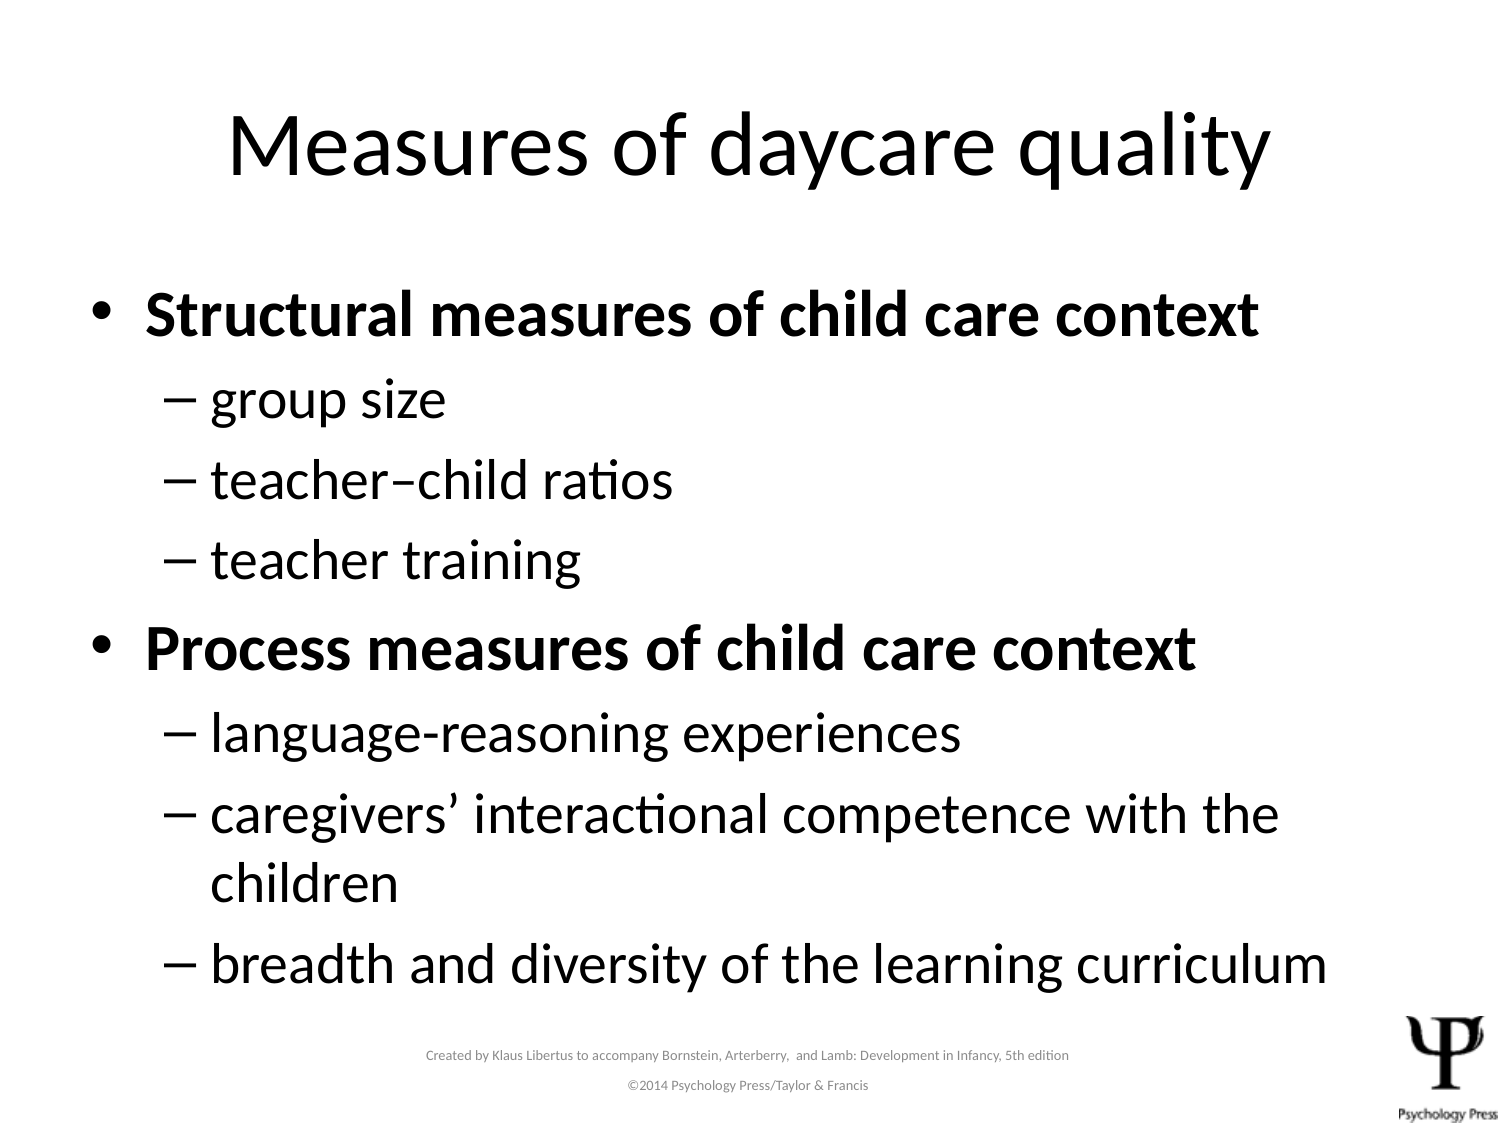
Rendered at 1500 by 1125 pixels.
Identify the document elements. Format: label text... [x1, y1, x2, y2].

list Structural measures of child care context group size teacher–child ratios teacher training Process measures of child care context language-reasoning experiences caregivers’ interactional competence with the children breadth and diversity of the learning curriculum [74, 262, 1426, 1006]
title Measures of daycare quality [74, 44, 1426, 233]
picture [1399, 1016, 1498, 1123]
footer Created by Klaus Libertus to accompany Bornstein, Arterberry, and Lamb: Development in Infancy, 5th edition ©2014 Psychology Press/Taylor & Francis [75, 1042, 1425, 1103]
